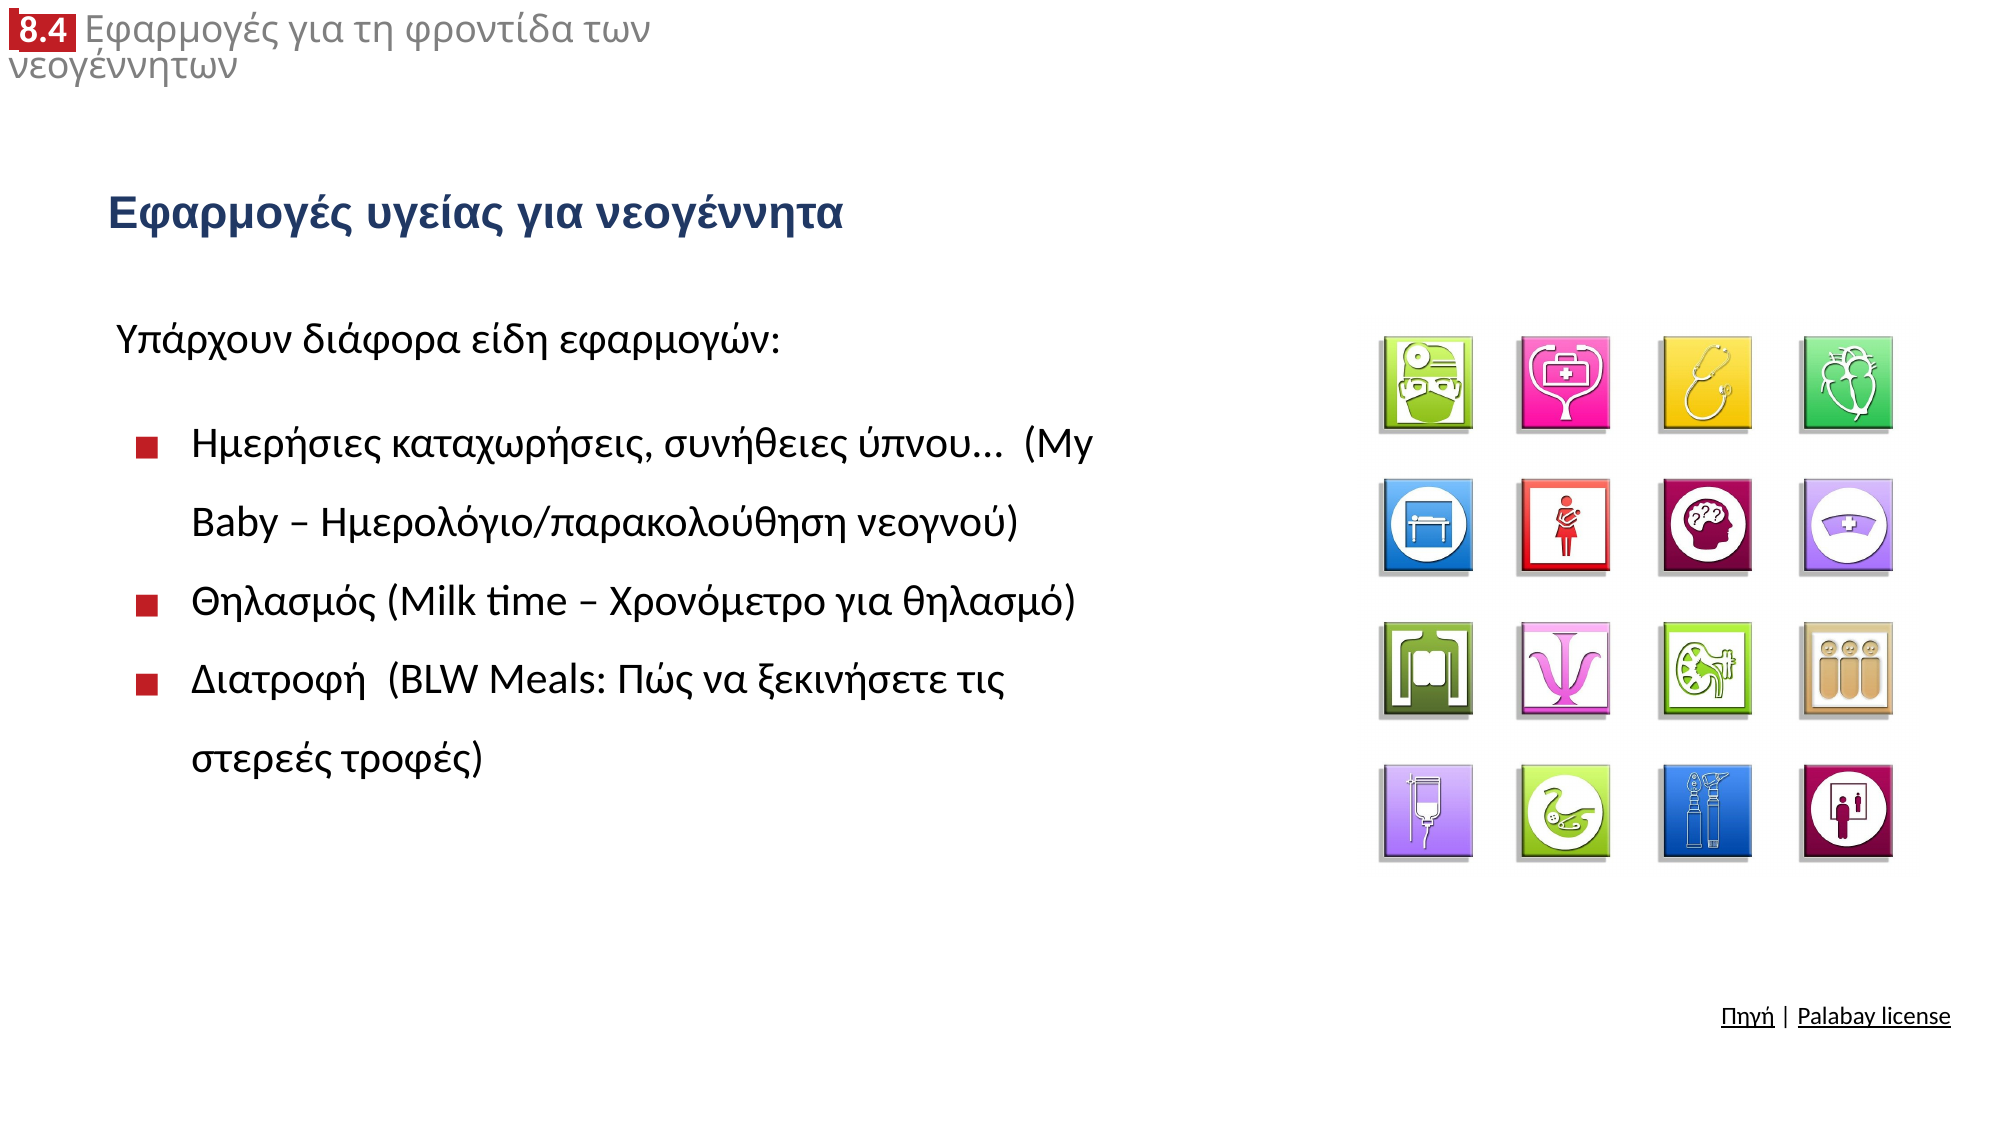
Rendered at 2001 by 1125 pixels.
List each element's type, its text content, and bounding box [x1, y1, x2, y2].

list Υπάρχουν διάφορα είδη εφαρμογών: Ημερήσιες καταχωρήσεις, συνήθειες ύπνου… (My Baby – Ημερολόγιο/παρακολούθηση νεογνού) Θηλασμός (Milk time – Χρονόμετρο για θηλασμό) Διατροφή (BLW Meals: Πώς να ξεκινήσετε τις στερεές τροφές) [101, 276, 1133, 934]
title Εφαρμογές υγείας για νεογέννητα [92, 160, 1908, 260]
picture [1357, 314, 1920, 878]
text_box Πηγή | Palabay license [527, 991, 1967, 1037]
